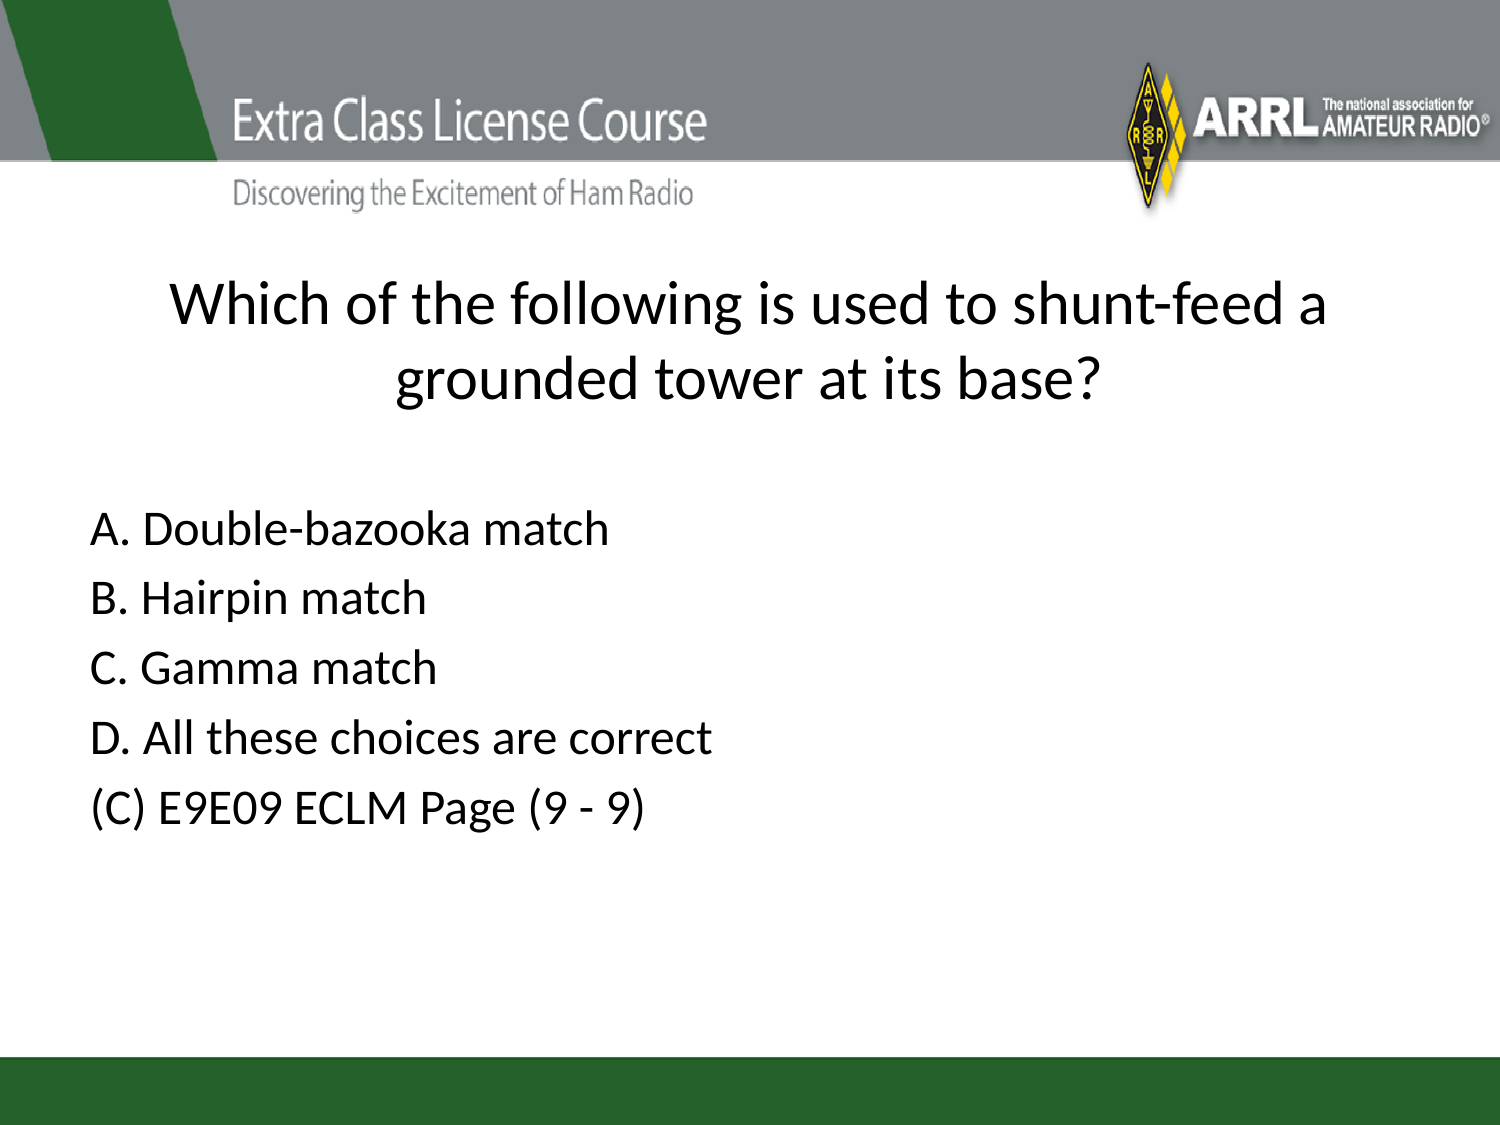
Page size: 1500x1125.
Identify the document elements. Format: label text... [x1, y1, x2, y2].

picture [0, 0, 1500, 1125]
title Which of the following is used to shunt-feed a grounded tower at its base? [75, 254, 1425, 435]
list A. Double-bazooka match B. Hairpin match C. Gamma match D. All these choices are correct (C) E9E09 ECLM Page (9 - 9) [75, 487, 1425, 1005]
